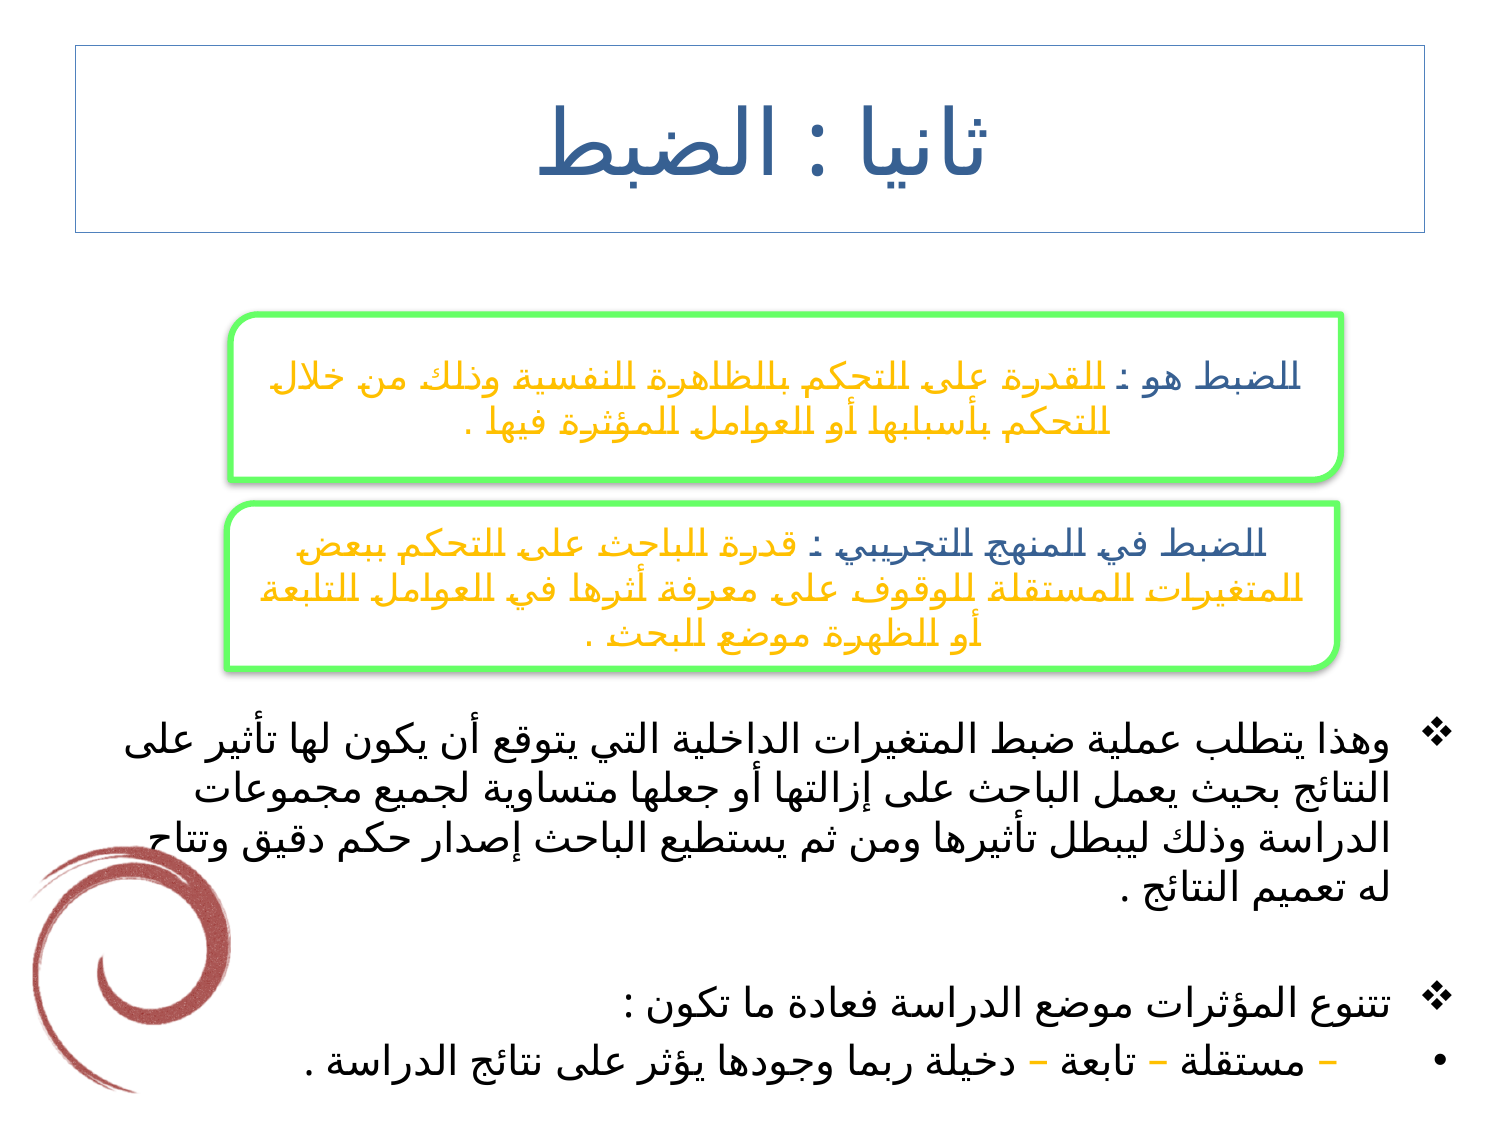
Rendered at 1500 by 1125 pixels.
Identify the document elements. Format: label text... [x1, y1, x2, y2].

picture [28, 845, 231, 1095]
text_box الضبط في المنهج التجريبي : قدرة الباحث على التحكم ببعض المتغيرات المستقلة للوقوف على معرفة أثرها في العوامل التابعة أو الظهرة موضع البحث . [223, 500, 1341, 672]
text_box الضبط هو : القدرة على التحكم بالظاهرة النفسية وذلك من خلال التحكم بأسبابها أو العوامل المؤثرة فيها . [227, 311, 1345, 483]
list وهذا يتطلب عملية ضبط المتغيرات الداخلية التي يتوقع أن يكون لها تأثير على النتائج بحيث يعمل الباحث على إزالتها أو جعلها متساوية لجميع مجموعات الدراسة وذلك ليبطل تأثيرها ومن ثم يستطيع الباحث إصدار حكم دقيق وتتاح له تعميم النتائج . تتنوع المؤثرات موضع الدراسة فعادة ما تكون : – مستقلة – تابعة – دخيلة ربما وجودها يؤثر على نتائج الدراسة . [107, 704, 1457, 1094]
title ثانيا : الضبط [75, 45, 1425, 233]
